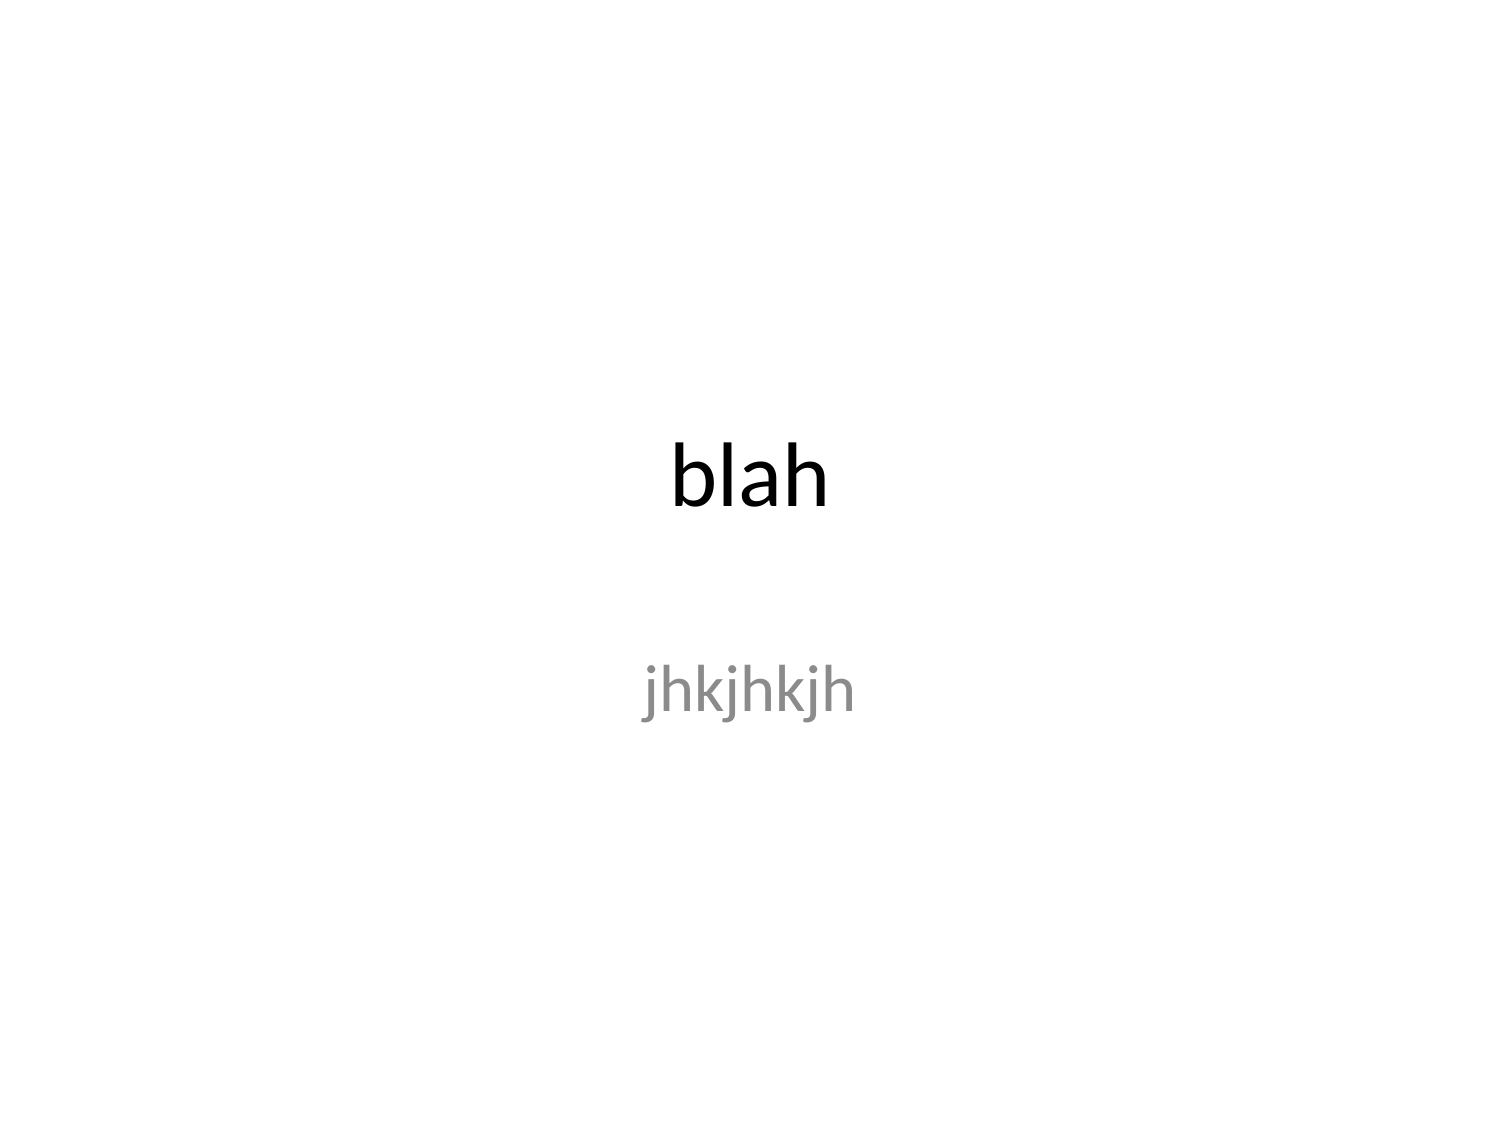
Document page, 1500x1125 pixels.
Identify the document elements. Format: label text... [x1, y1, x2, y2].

title blah [112, 349, 1388, 591]
subtitle jhkjhkjh [225, 637, 1275, 925]
